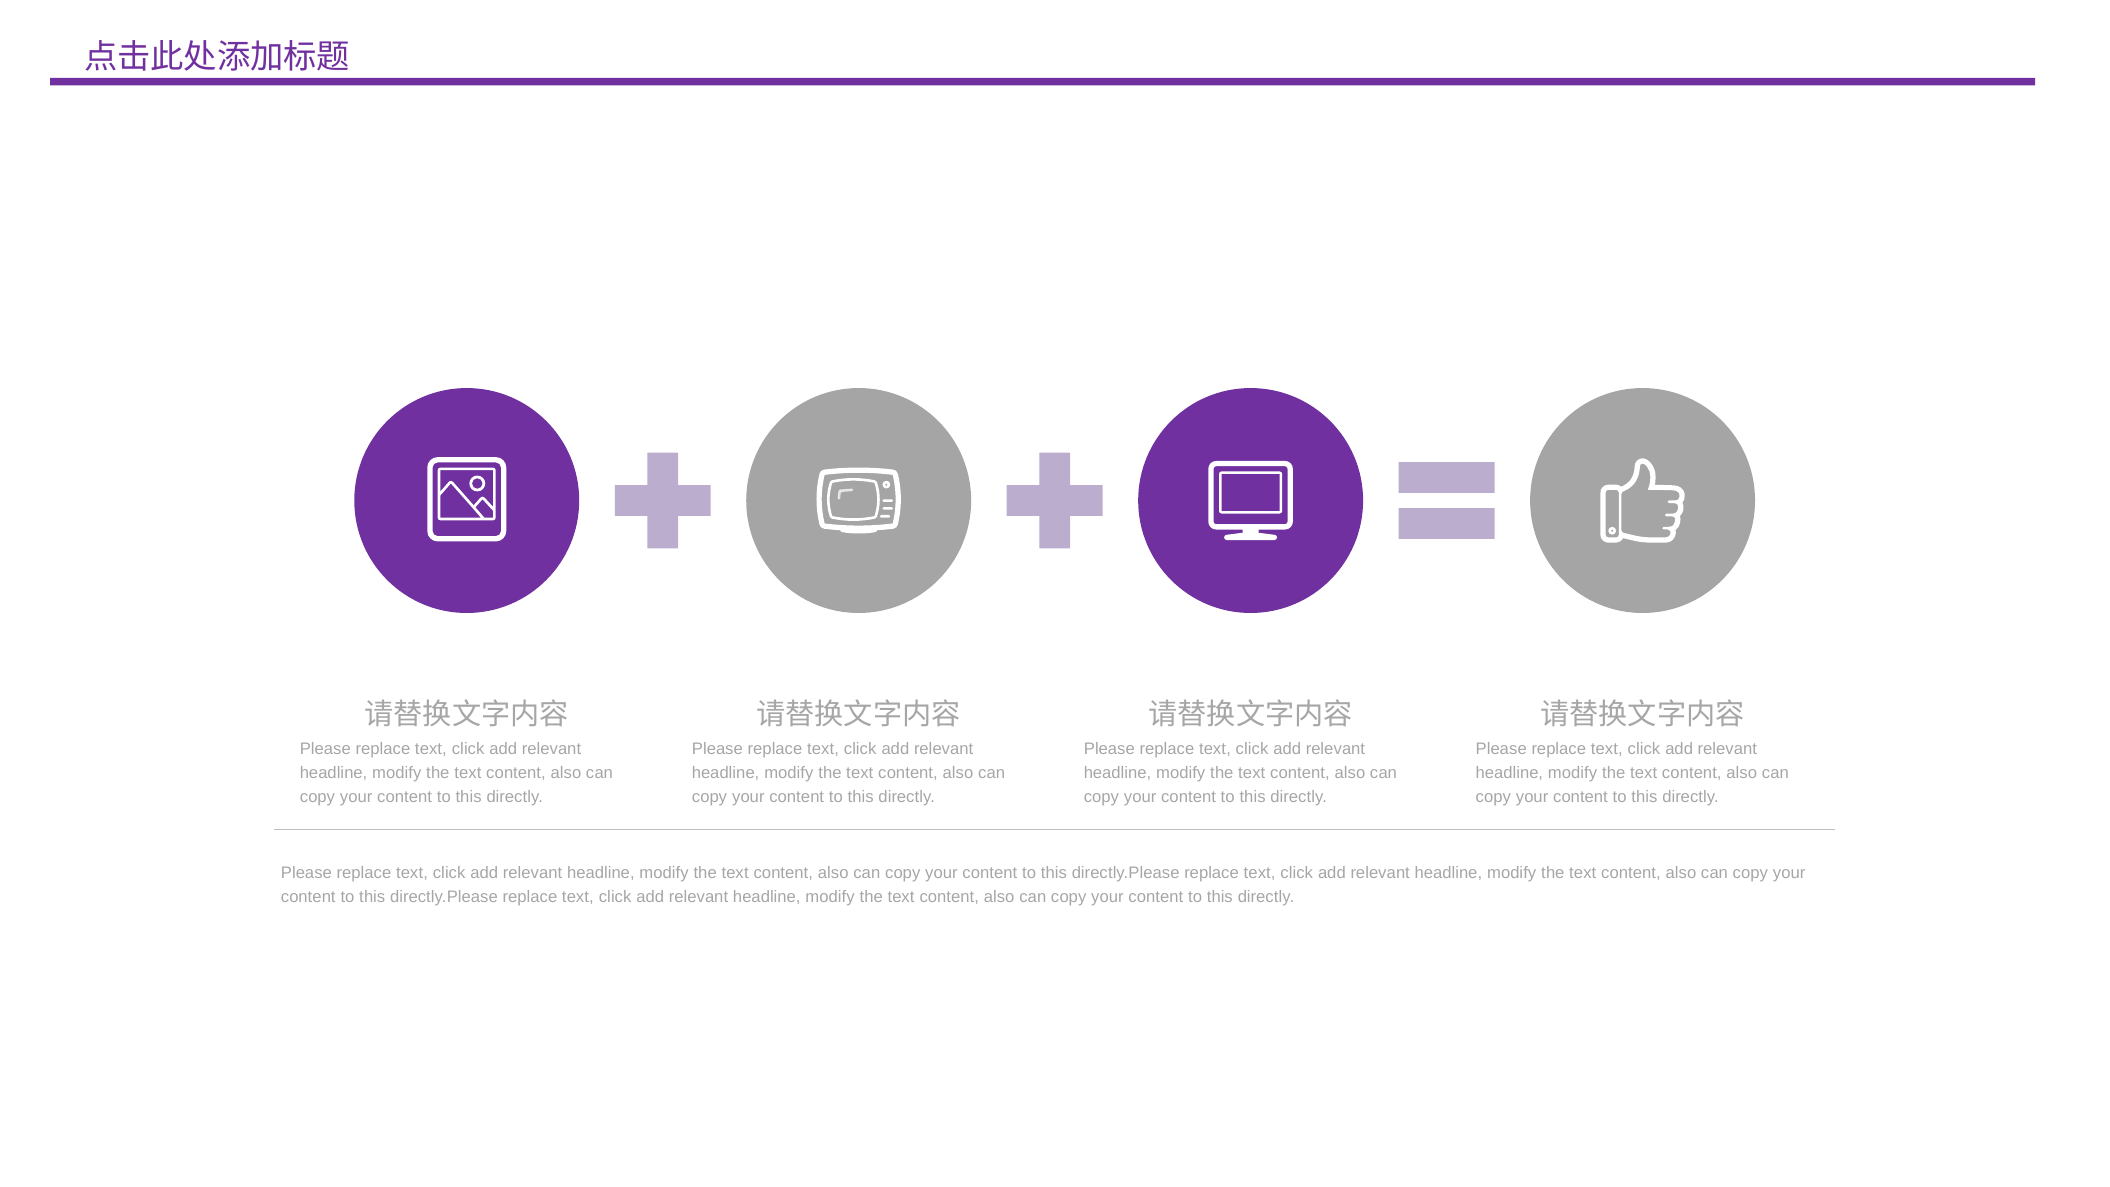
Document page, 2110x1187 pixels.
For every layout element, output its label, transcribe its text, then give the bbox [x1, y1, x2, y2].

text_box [354, 388, 1755, 613]
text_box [691, 688, 1026, 805]
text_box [1475, 688, 1810, 805]
text_box 点击此处添加标题 [69, 27, 380, 86]
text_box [1083, 688, 1418, 805]
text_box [299, 688, 634, 805]
text_box Please replace text, click add relevant headline, modify the text content, also can copy your content to this directly.Please replace text, click add relevant headline, modify the text content, also can copy your content to this directly.Please replace text, click add relevant headline, modify the text content, also can copy your content to this directly. [280, 858, 1829, 907]
